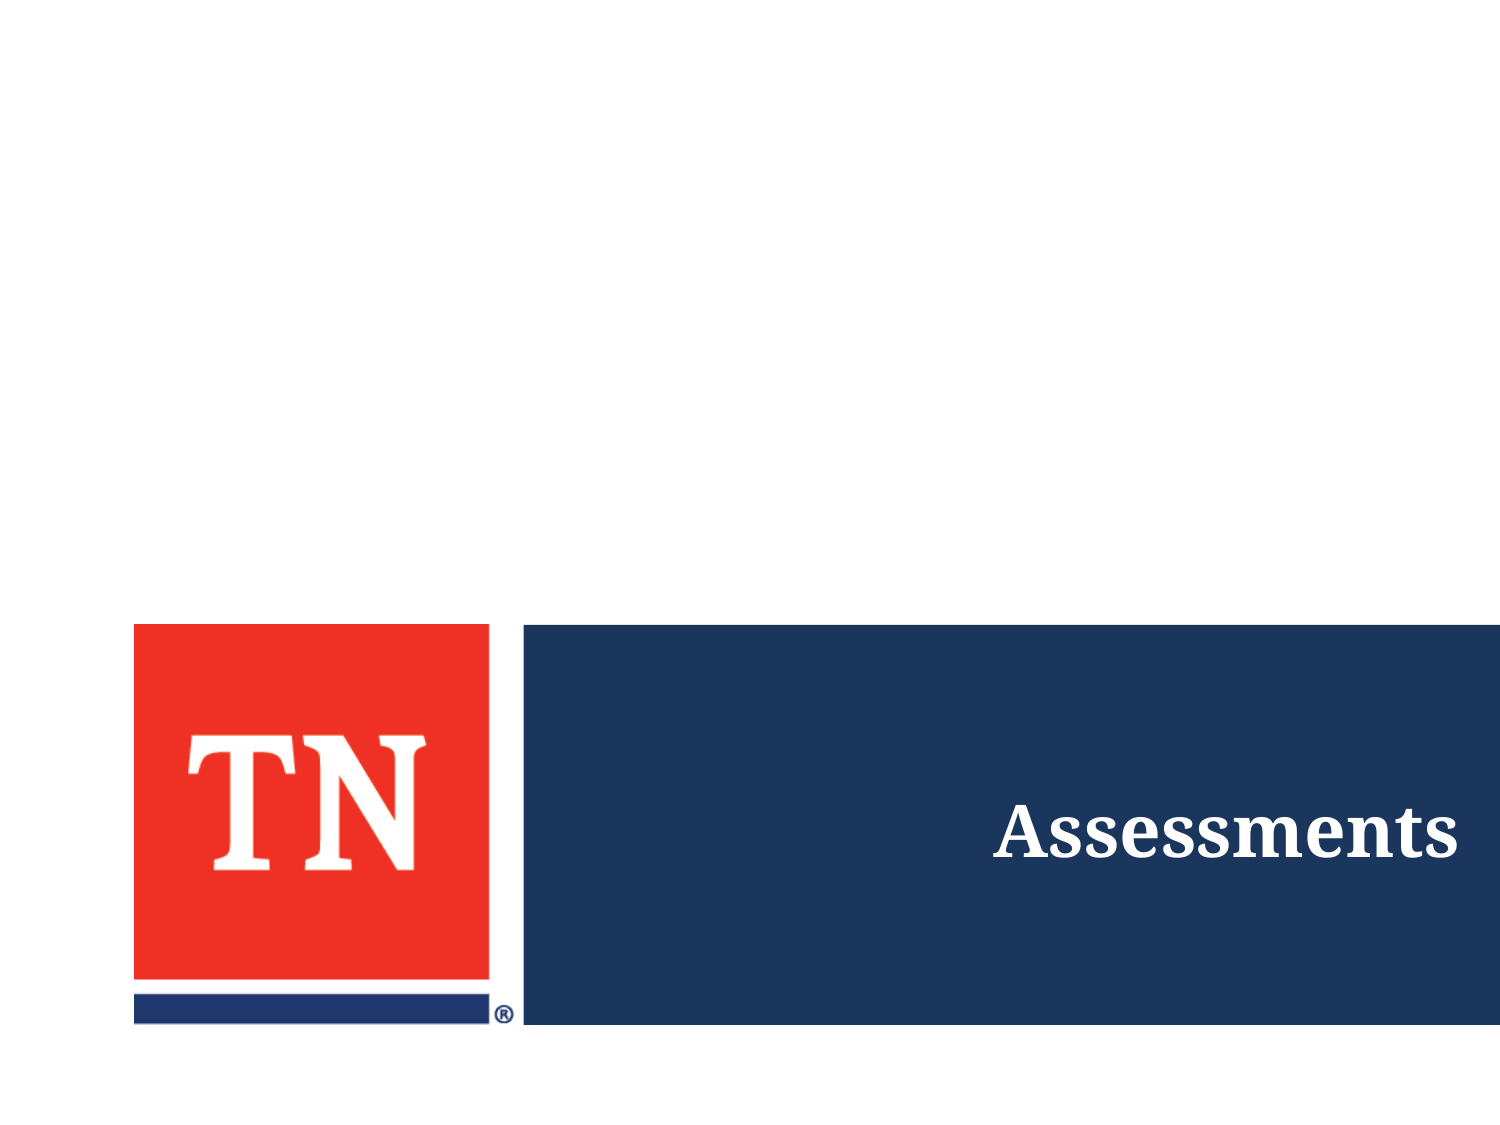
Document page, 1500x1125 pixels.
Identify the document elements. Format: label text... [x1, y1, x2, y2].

title Assessments [562, 662, 1475, 994]
picture [134, 624, 525, 1025]
